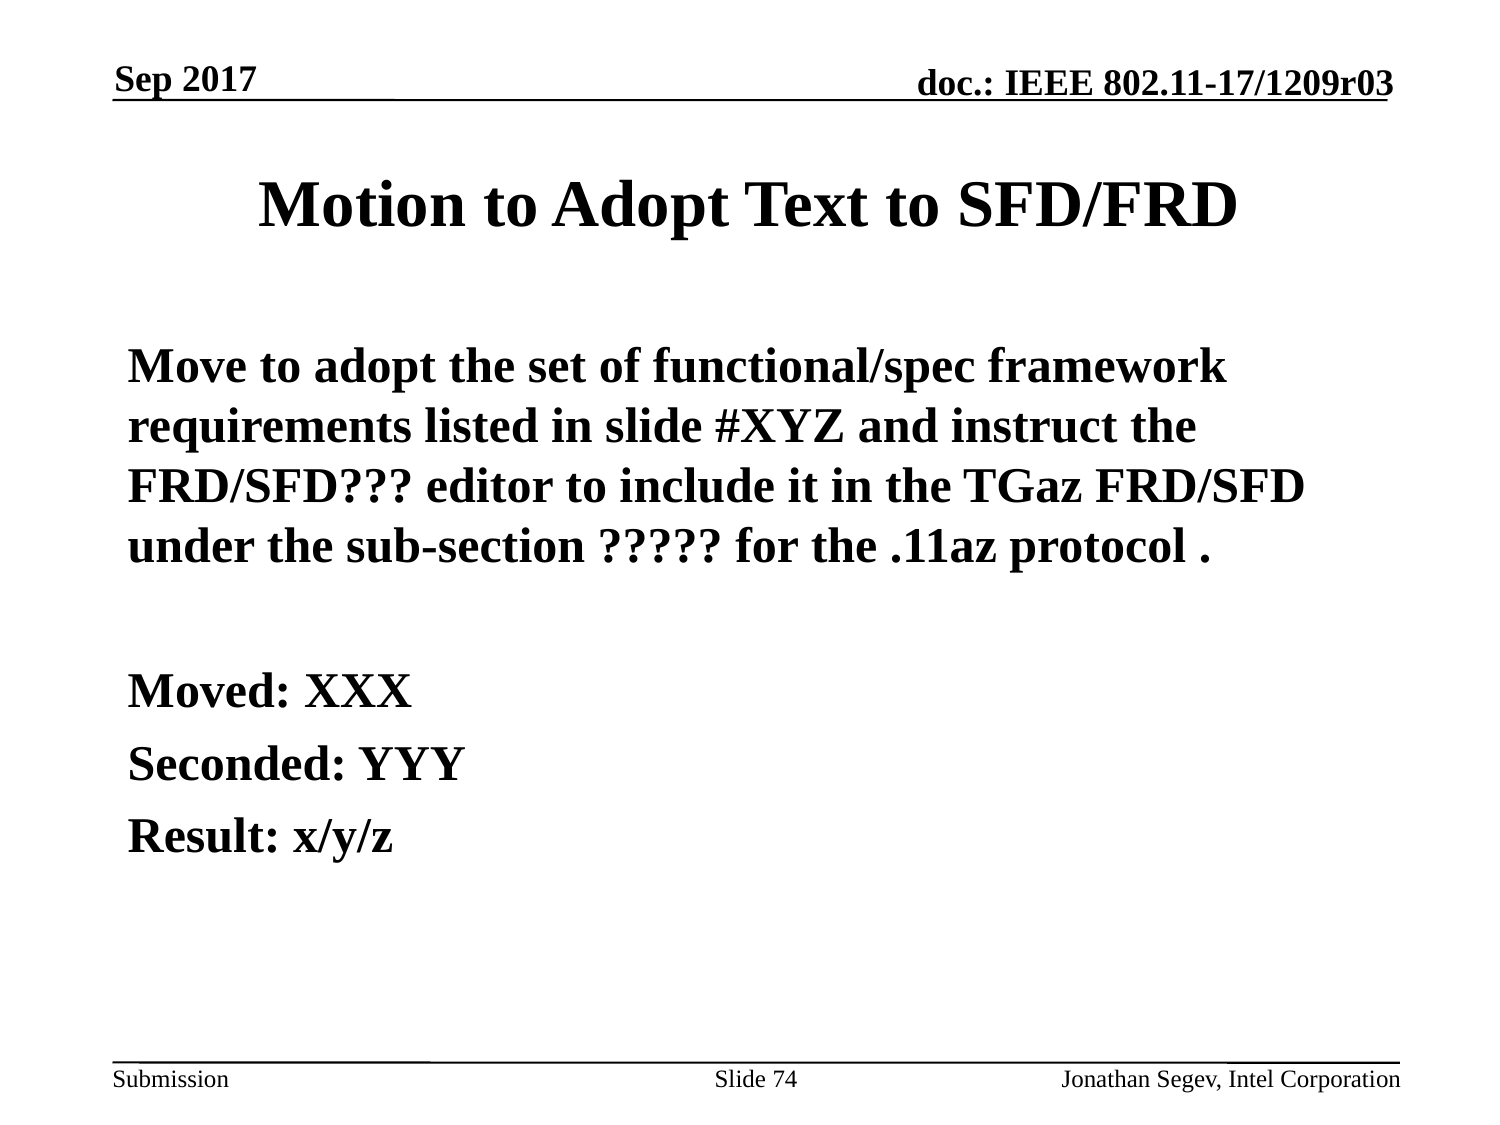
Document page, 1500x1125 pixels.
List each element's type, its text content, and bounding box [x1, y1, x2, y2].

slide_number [114, 54, 423, 100]
footer Jonathan Segev, Intel Corporation [878, 1061, 1402, 1093]
slide_number Slide 74 [712, 1061, 800, 1123]
title Motion to Adopt Text to SFD/FRD [112, 112, 1388, 288]
list Move to adopt the set of functional/spec framework requirements listed in slide #XYZ and instruct the FRD/SFD??? editor to include it in the TGaz FRD/SFD under the sub-section ????? for the .11az protocol . Moved: XXX Seconded: YYY Result: x/y/z [112, 324, 1388, 1000]
